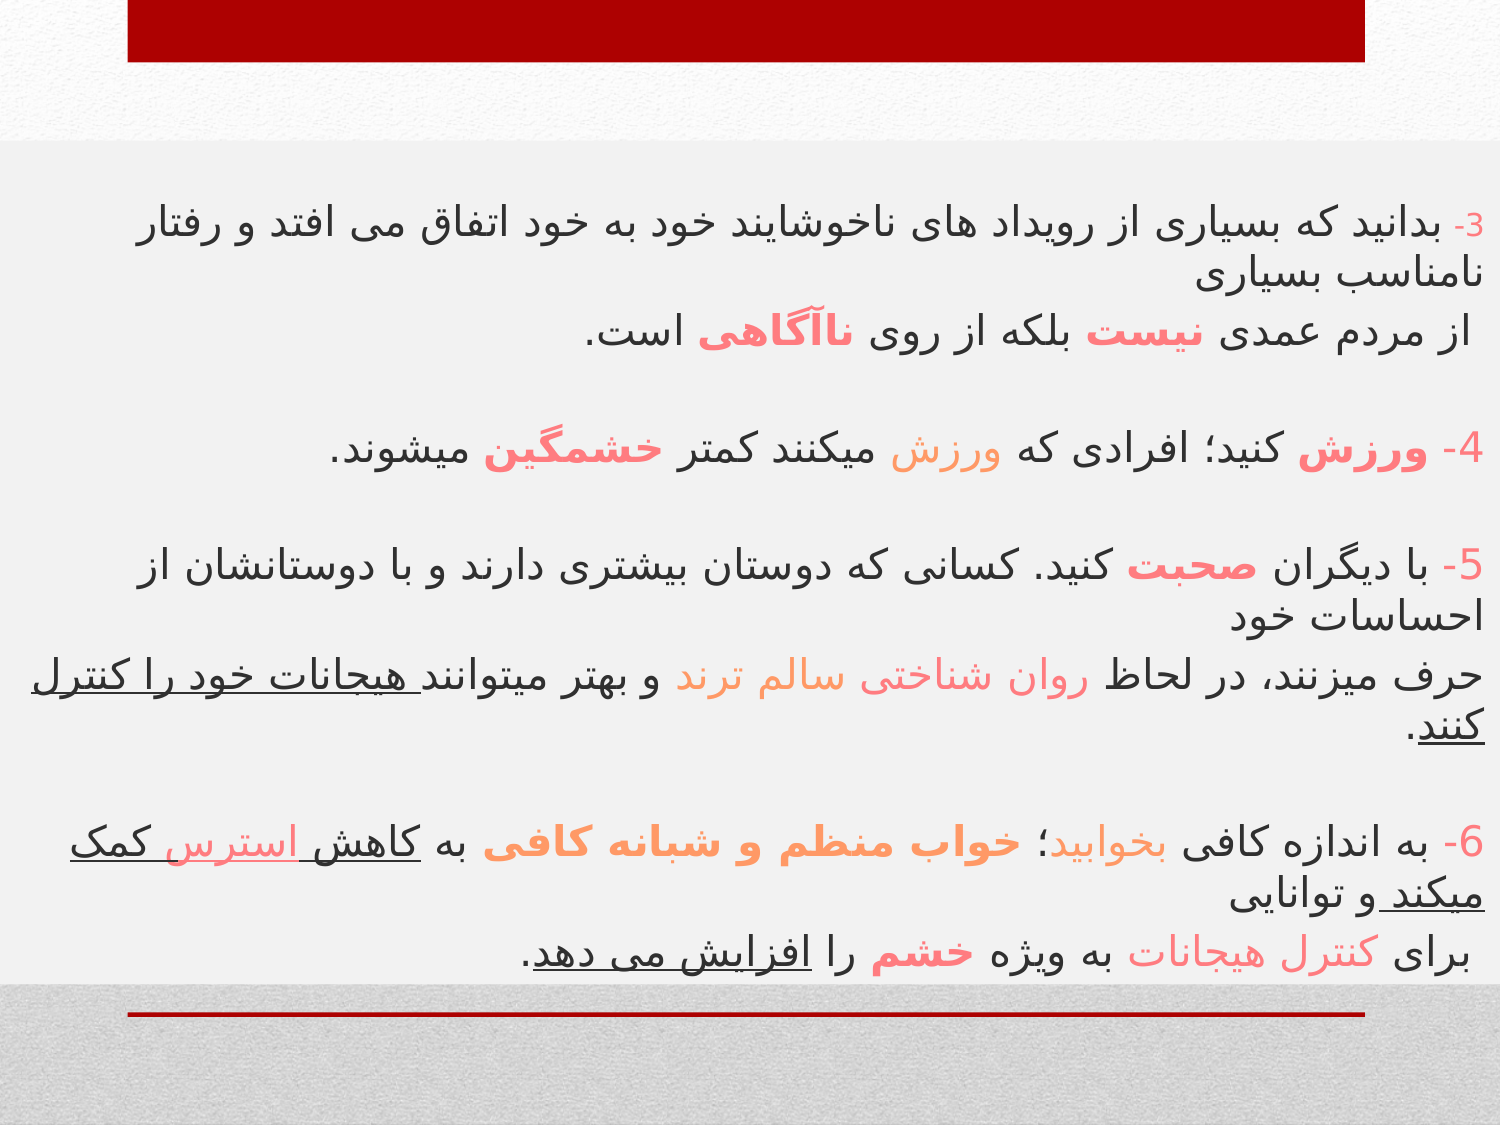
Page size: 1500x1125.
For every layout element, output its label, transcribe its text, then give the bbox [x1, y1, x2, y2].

list 3- بدانید که بسیاری از رویداد های ناخوشایند خود به خود اتفاق می افتد و رفتار نامناسب بسیاری از مردم عمدی نیست بلکه از روی ناآگاهی است. 4- ورزش کنید؛ افرادی که ورزش میکنند کمتر خشمگین میشوند. 5- با دیگران صحبت کنید. کسانی که دوستان بیشتری دارند و با دوستانشان از احساسات خود حرف میزنند، در لحاظ روان شناختی سالم ترند و بهتر میتوانند هیجانات خود را کنترل کنند. 6- به اندازه کافی بخوابید؛ خواب منظم و شبانه کافی به کاهش استرس کمک میکند و توانایی برای کنترل هیجانات به ویژه خشم را افزایش می دهد. [0, 140, 1500, 985]
